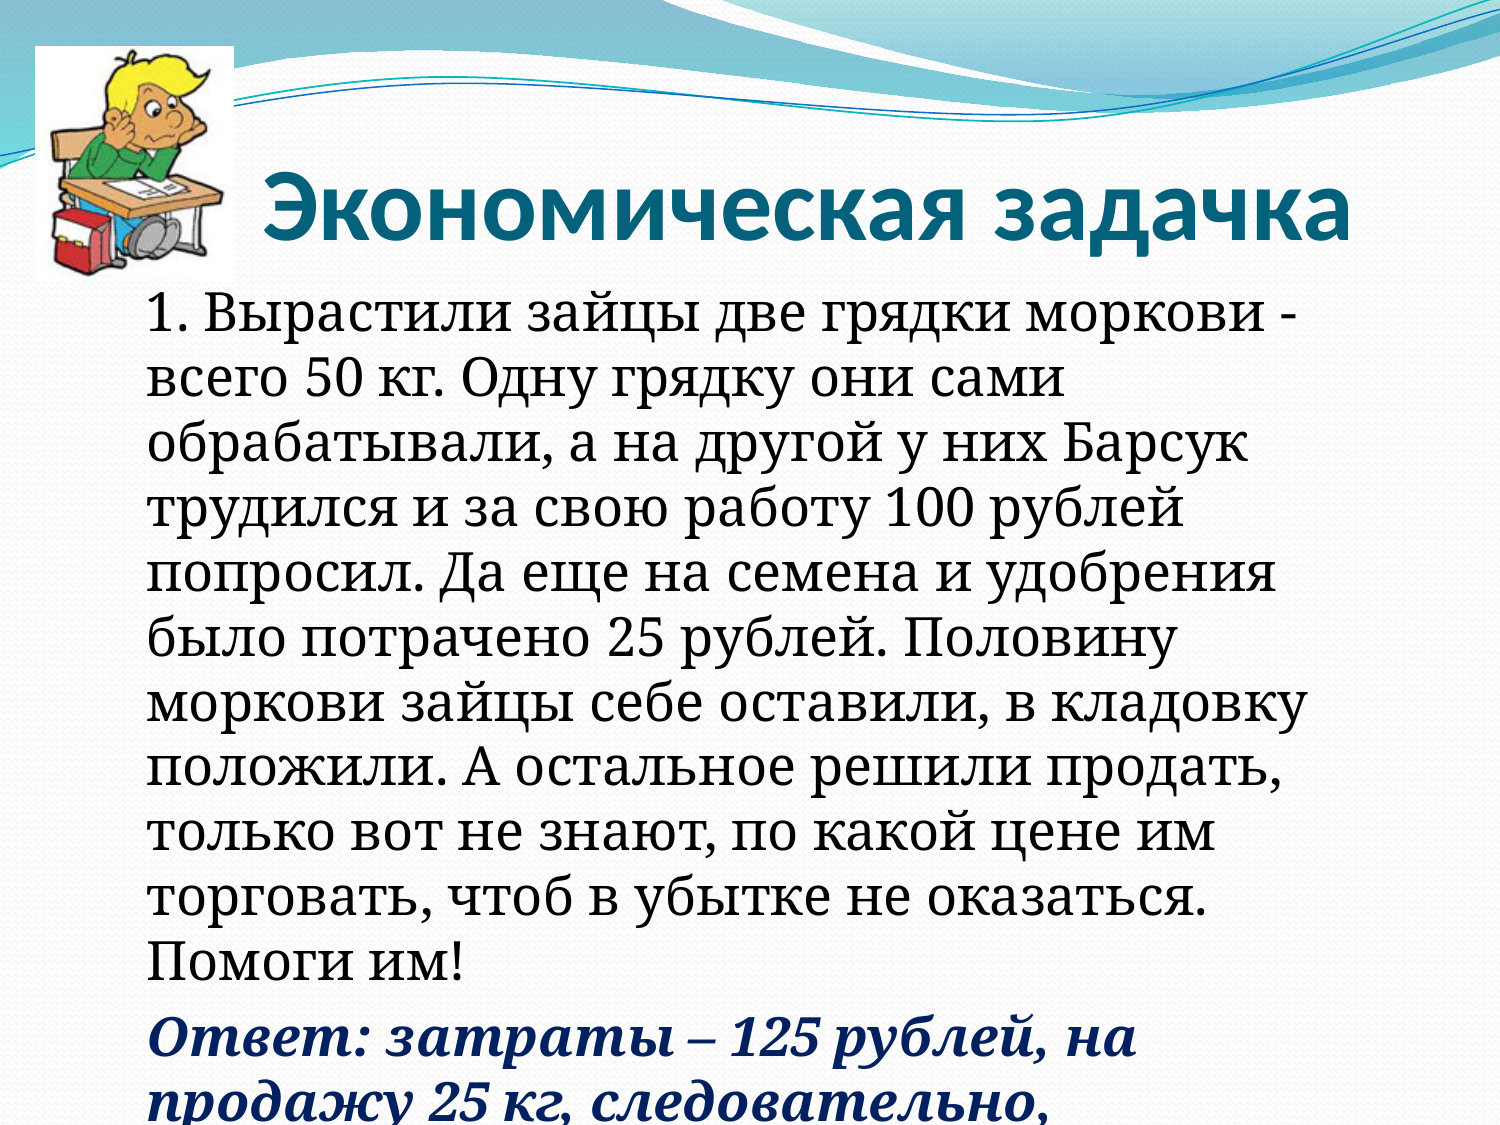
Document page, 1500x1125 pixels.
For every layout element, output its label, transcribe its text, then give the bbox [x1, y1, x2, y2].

picture [34, 46, 234, 282]
title Экономическая задачка [240, 81, 1466, 387]
list 1. Вырастили зайцы две грядки моркови - всего 50 кг. Одну грядку они сами обрабатывали, а на другой у них Барсук трудился и за свою работу 100 рублей попросил. Да еще на семена и удобрения было потрачено 25 рублей. Половину моркови зайцы себе оставили, в кладовку положили. А остальное решили продать, только вот не знают, по какой цене им торговать, чтоб в убытке не оказаться. Помоги им! Ответ: затраты – 125 рублей, на продажу 25 кг, следовательно, себестоимость 5 рублей за 1 кг, надо продавать выше этой цены. [46, 269, 1426, 1038]
